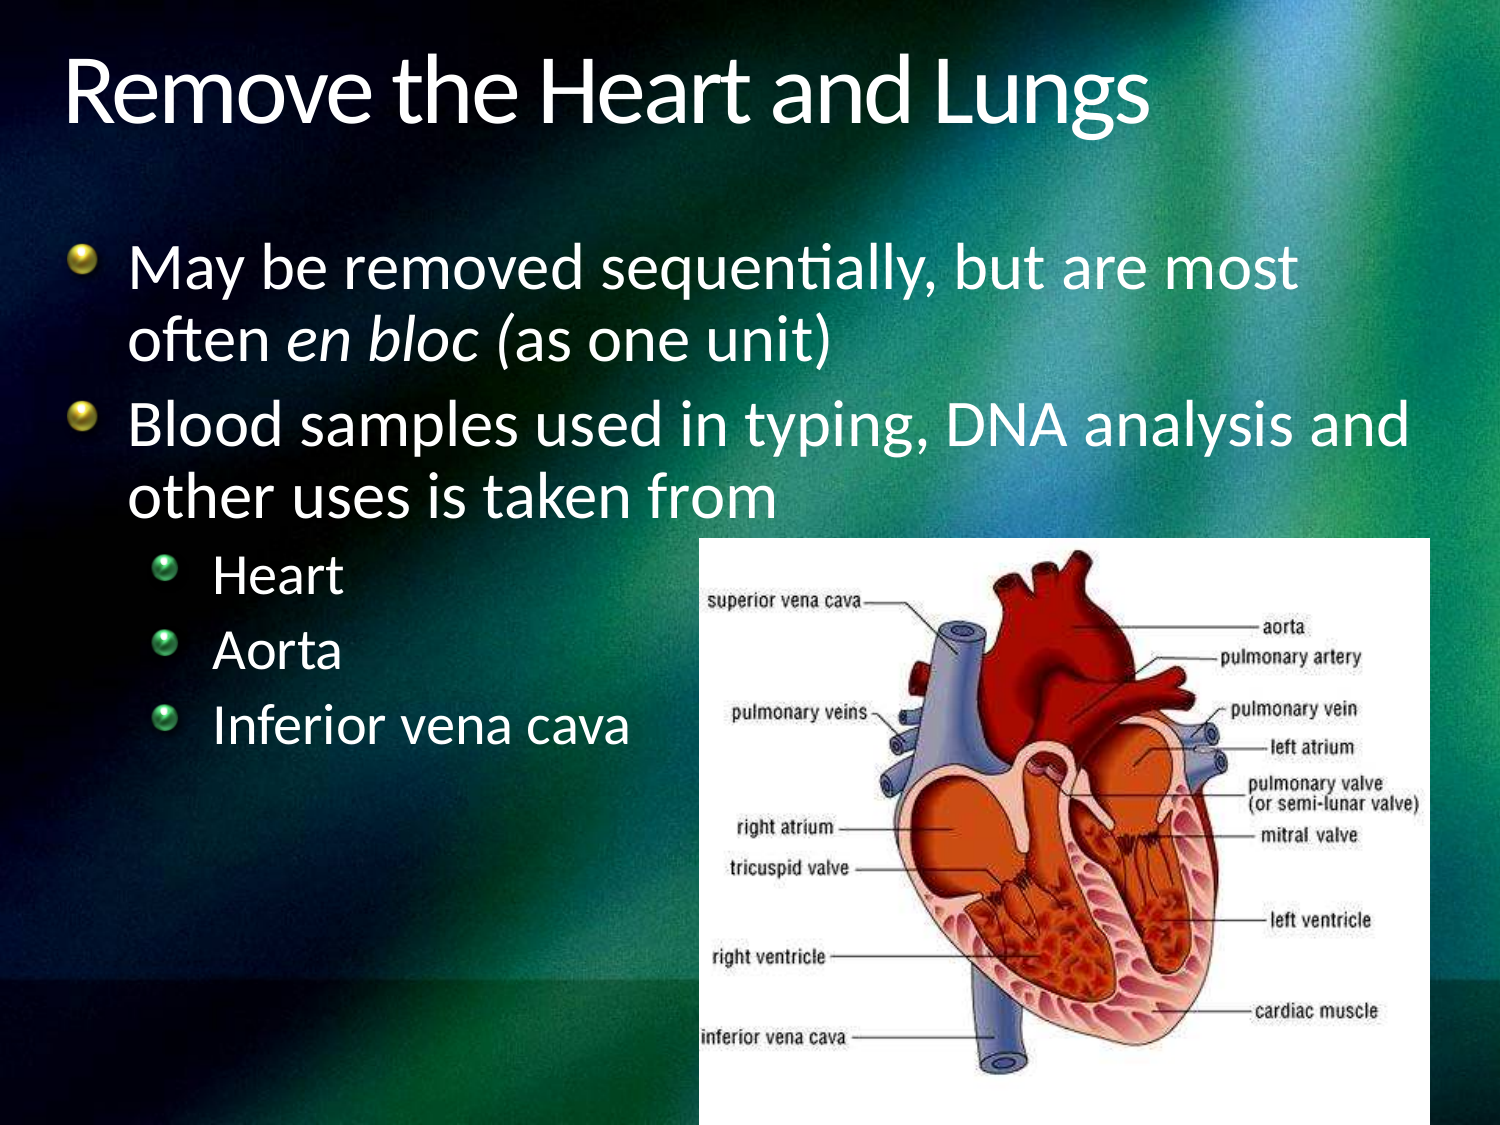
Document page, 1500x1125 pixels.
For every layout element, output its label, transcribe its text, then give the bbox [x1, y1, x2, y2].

picture [0, 0, 1500, 1125]
list May be removed sequentially, but are most often en bloc (as one unit) Blood samples used in typing, DNA analysis and other uses is taken from Heart Aorta Inferior vena cava [62, 231, 1438, 772]
title Remove the Heart and Lungs [62, 37, 1438, 147]
